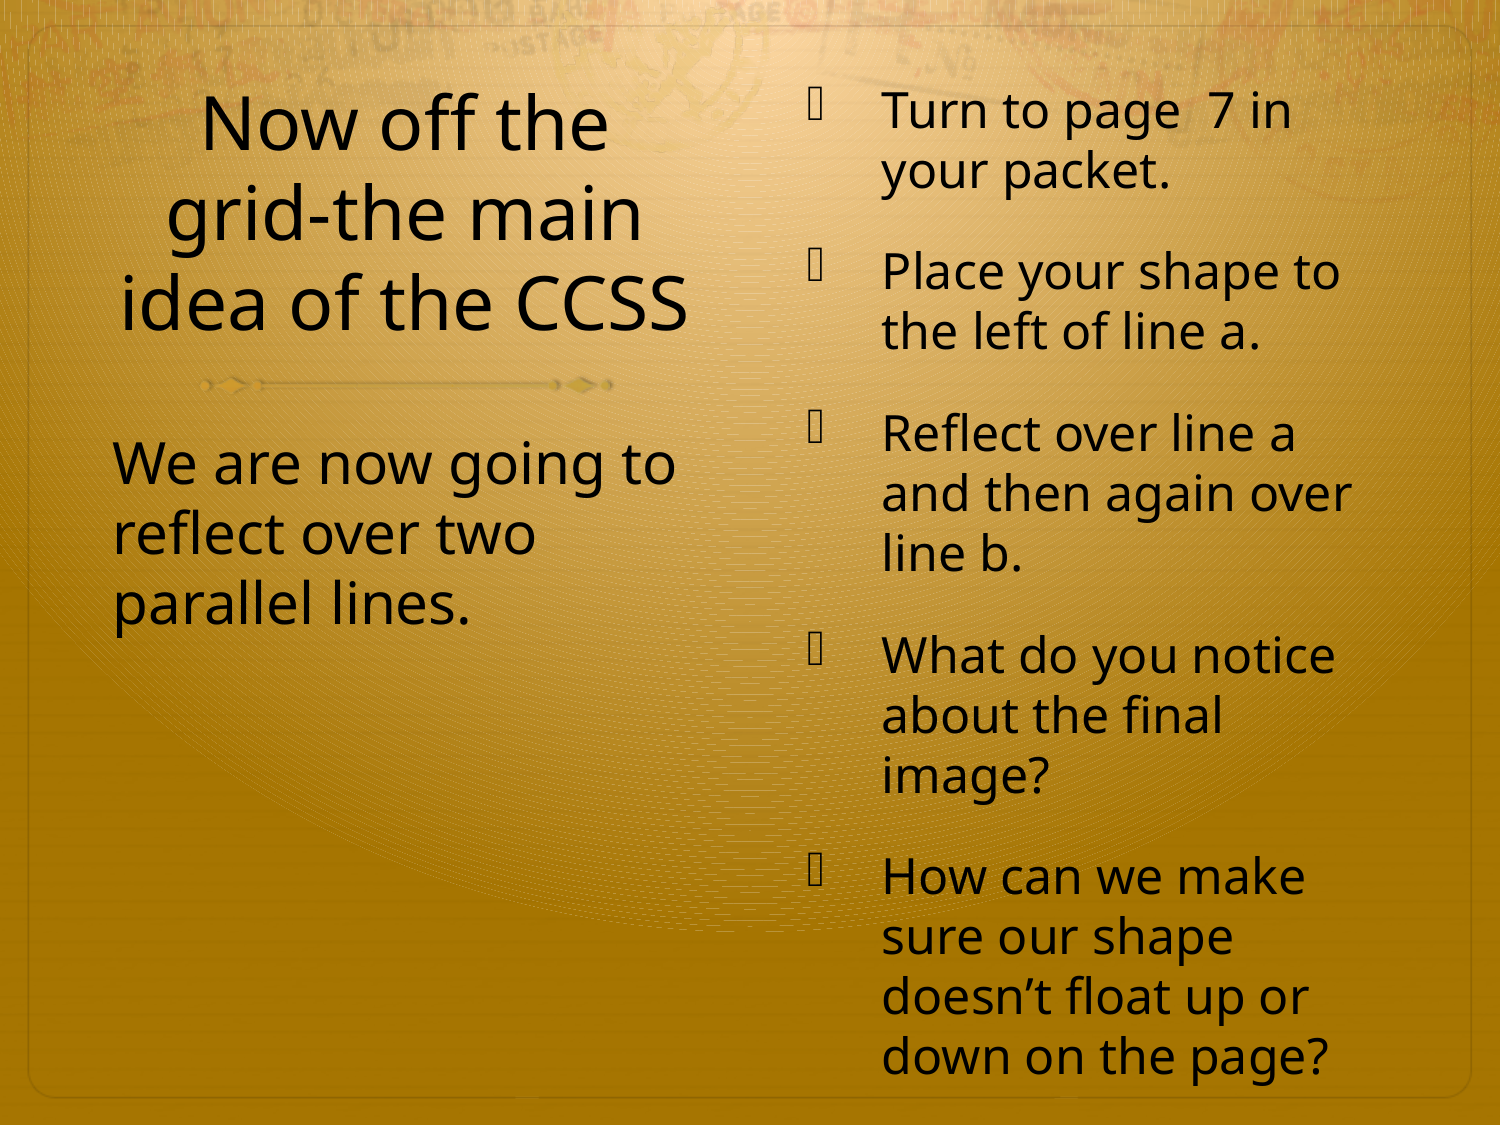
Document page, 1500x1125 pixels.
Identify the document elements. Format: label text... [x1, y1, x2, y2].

list We are now going to reflect over two parallel lines. [97, 419, 713, 936]
title Now off the grid-the main idea of the CCSS [97, 72, 713, 353]
picture [0, 0, 1500, 1125]
list Turn to page 7 in your packet. Place your shape to the left of line a. Reflect over line a and then again over line b. What do you notice about the final image? How can we make sure our shape doesn’t float up or down on the page? [791, 70, 1407, 991]
